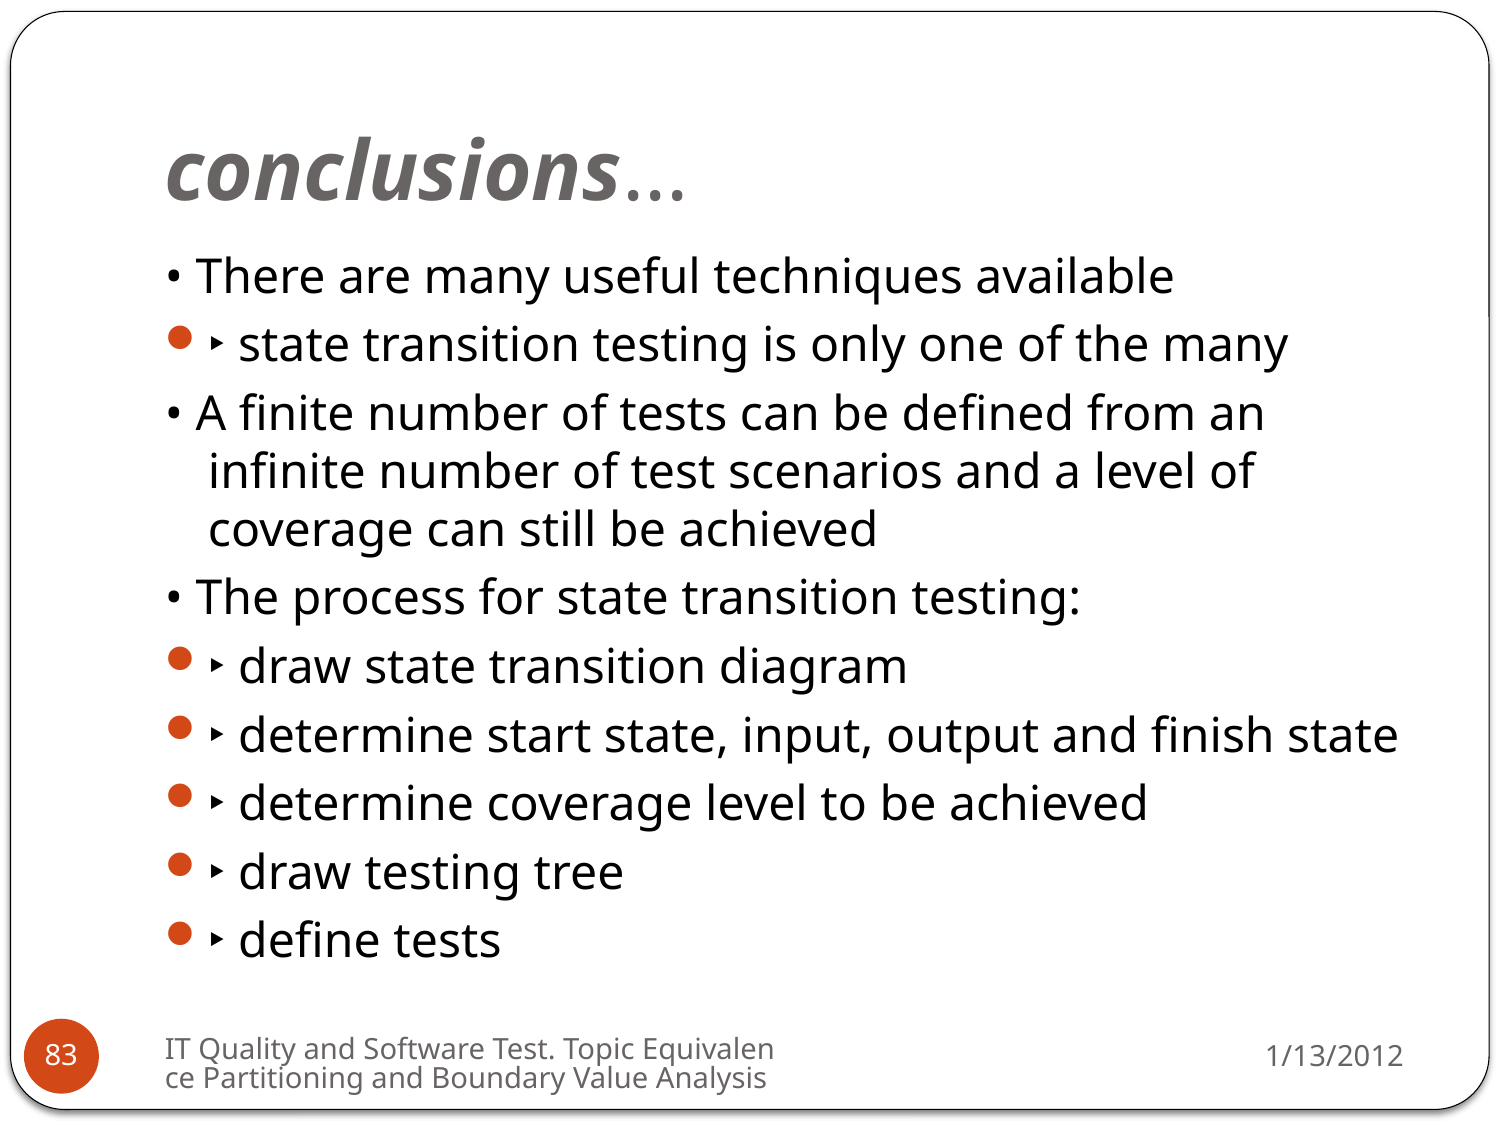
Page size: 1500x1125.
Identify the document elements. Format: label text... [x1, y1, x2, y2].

title conclusions... [150, 45, 1425, 233]
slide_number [1012, 1015, 1419, 1094]
slide_number 83 [23, 1018, 99, 1094]
footer IT Quality and Software Test. Topic Equivalence Partitioning and Boundary Value Analysis [150, 1012, 800, 1088]
list • There are many useful techniques available ‣ state transition testing is only one of the many • A finite number of tests can be defined from an infinite number of test scenarios and a level of coverage can still be achieved • The process for state transition testing: ‣ draw state transition diagram ‣ determine start state, input, output and finish state ‣ determine coverage level to be achieved ‣ draw testing tree ‣ define tests [150, 237, 1425, 988]
